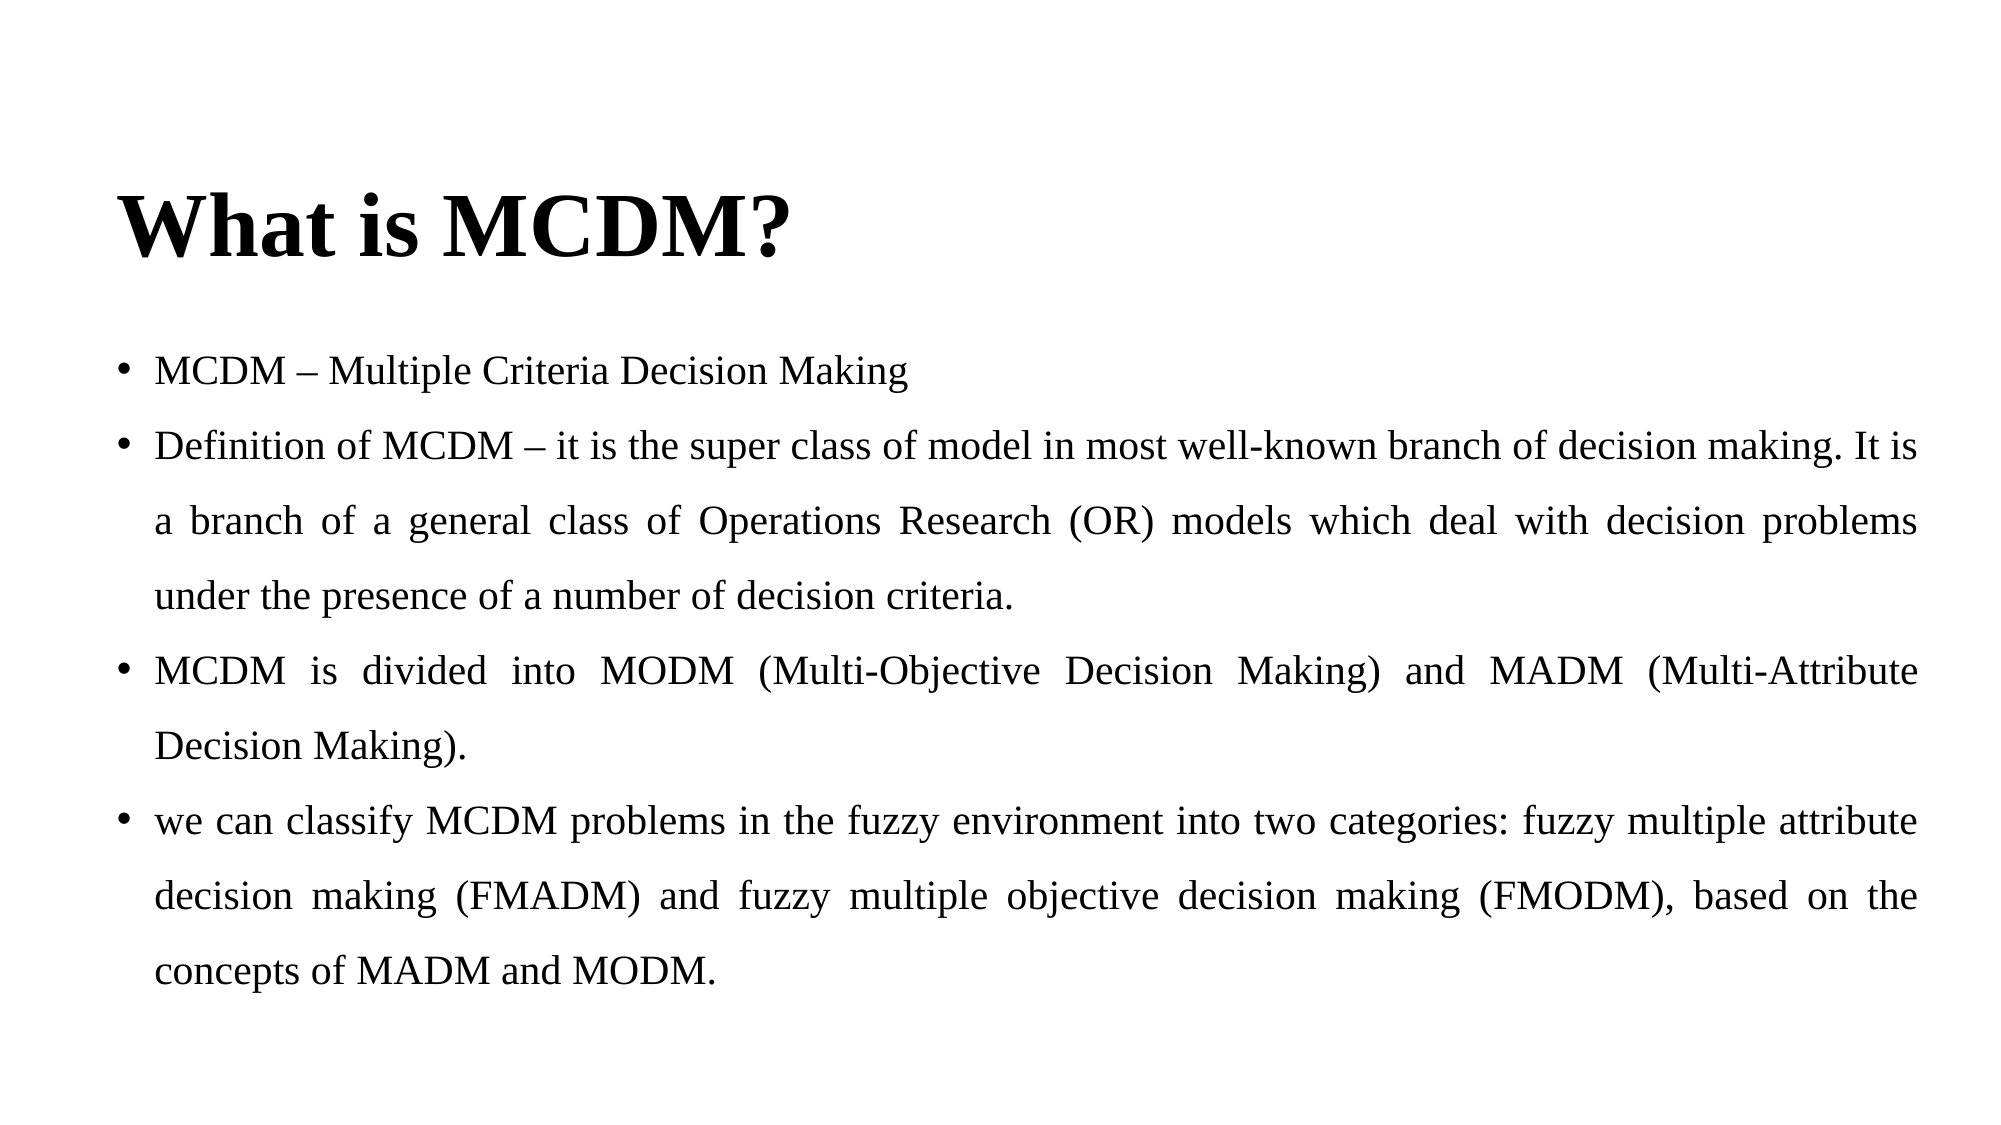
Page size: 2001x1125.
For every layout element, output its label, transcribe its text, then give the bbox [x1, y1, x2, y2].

list MCDM – Multiple Criteria Decision Making Definition of MCDM – it is the super class of model in most well-known branch of decision making. It is a branch of a general class of Operations Research (OR) models which deal with decision problems under the presence of a number of decision criteria. MCDM is divided into MODM (Multi-Objective Decision Making) and MADM (Multi-Attribute Decision Making). we can classify MCDM problems in the fuzzy environment into two categories: fuzzy multiple attribute decision making (FMADM) and fuzzy multiple objective decision making (FMODM), based on the concepts of MADM and MODM. [101, 310, 1935, 996]
title What is MCDM? [101, 142, 884, 310]
